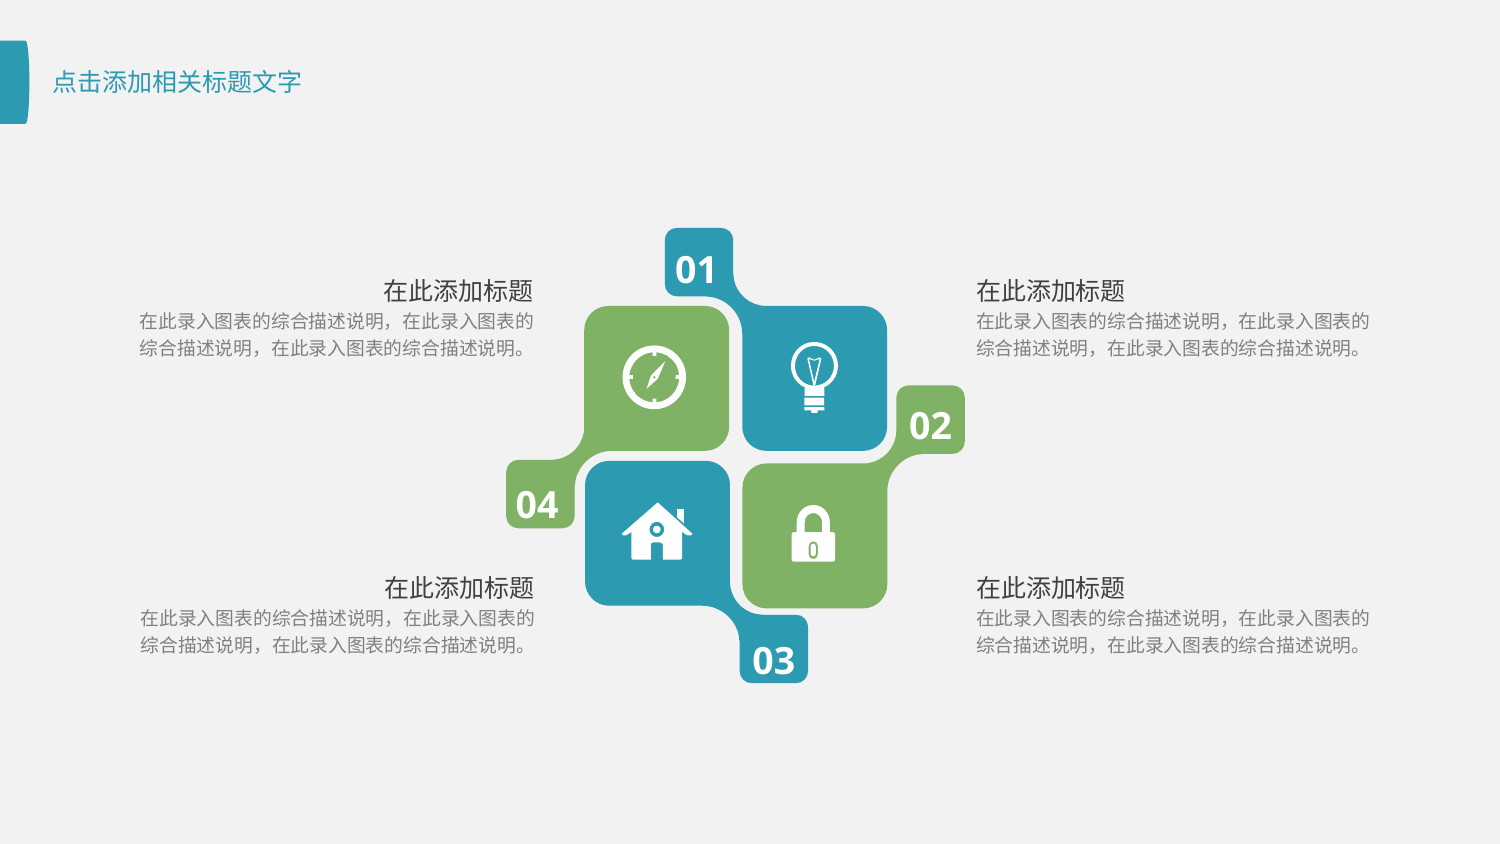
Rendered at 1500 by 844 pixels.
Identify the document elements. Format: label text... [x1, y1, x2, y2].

text_box 在此添加标题 在此录入图表的综合描述说明，在此录入图表的综合描述说明，在此录入图表的综合描述说明。 [964, 254, 1394, 365]
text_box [742, 385, 979, 609]
text_box 在此添加标题 在此录入图表的综合描述说明，在此录入图表的综合描述说明，在此录入图表的综合描述说明。 [117, 551, 546, 663]
text_box 在此添加标题 在此录入图表的综合描述说明，在此录入图表的综合描述说明，在此录入图表的综合描述说明。 [964, 551, 1394, 663]
text_box 在此添加标题 在此录入图表的综合描述说明，在此录入图表的综合描述说明，在此录入图表的综合描述说明。 [116, 254, 545, 365]
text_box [488, 305, 646, 535]
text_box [648, 227, 888, 452]
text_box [584, 460, 823, 691]
